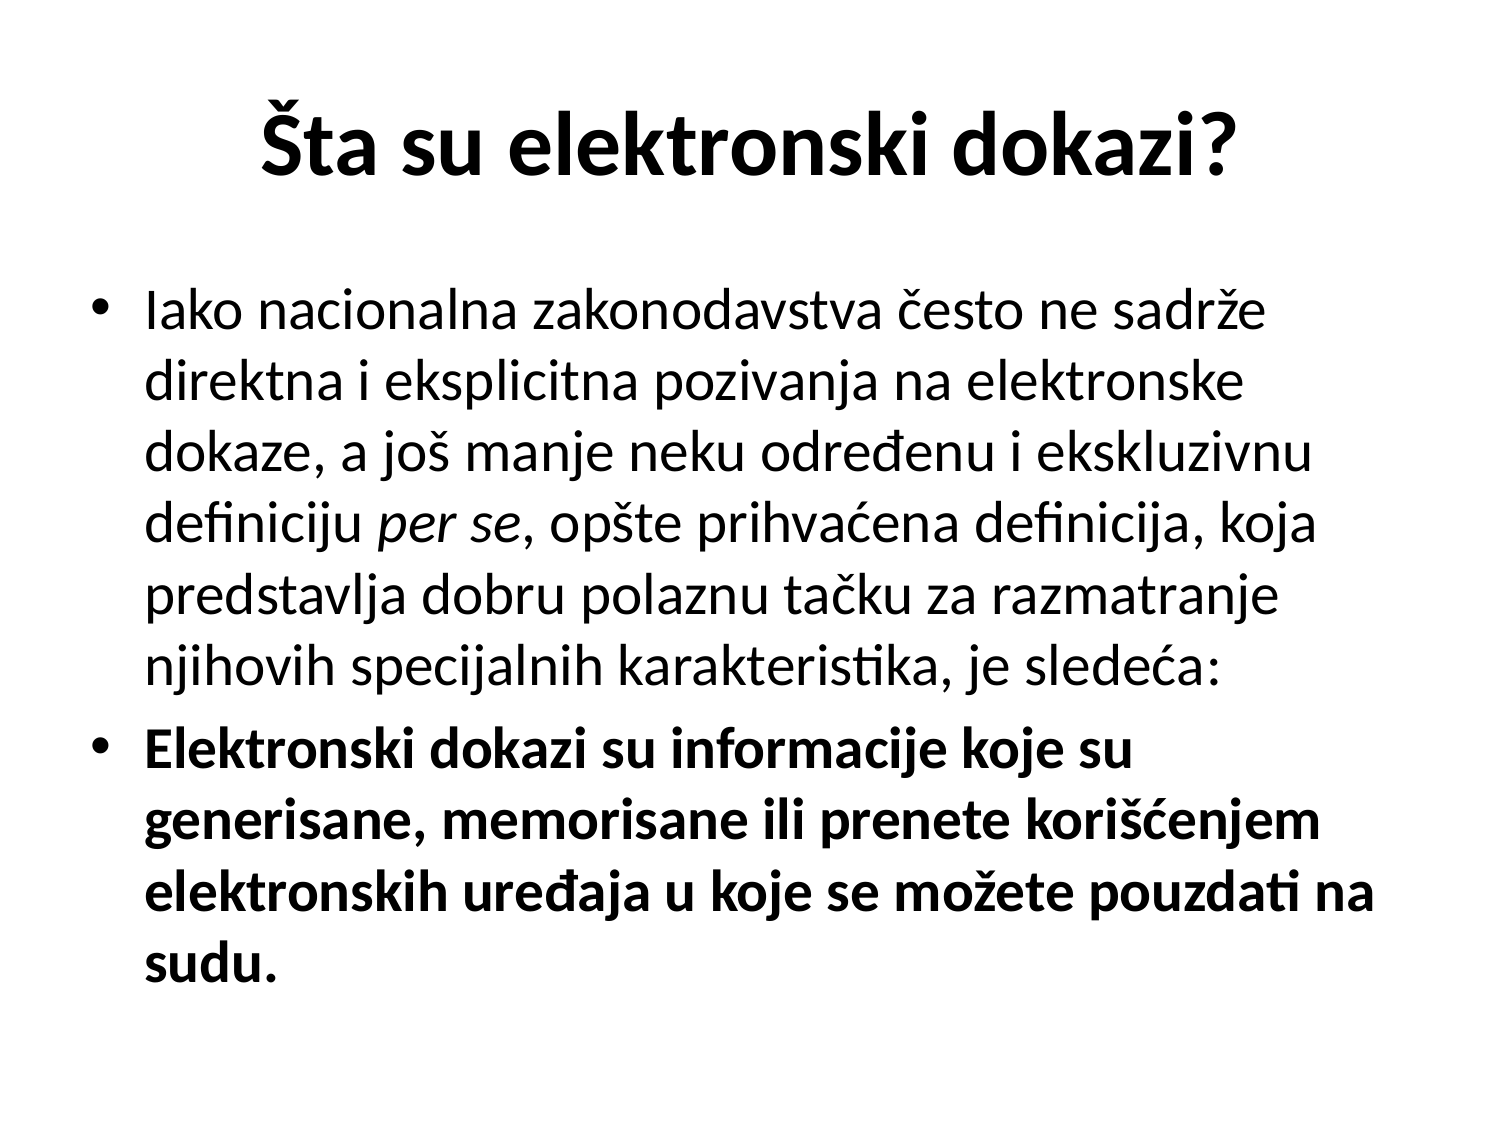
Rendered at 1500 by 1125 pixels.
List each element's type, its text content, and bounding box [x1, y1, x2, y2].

list Iako nacionalna zakonodavstva često ne sadrže direktna i eksplicitna pozivanja na elektronske dokaze, a još manje neku određenu i ekskluzivnu definiciju per se, opšte prihvaćena definicija, koja predstavlja dobru polaznu tačku za razmatranje njihovih specijalnih karakteristika, je sledeća: Elektronski dokazi su informacije koje su generisane, memorisane ili prenete korišćenjem elektronskih uređaja u koje se možete pouzdati na sudu. [75, 262, 1425, 1005]
title Šta su elektronski dokazi? [75, 45, 1425, 233]
